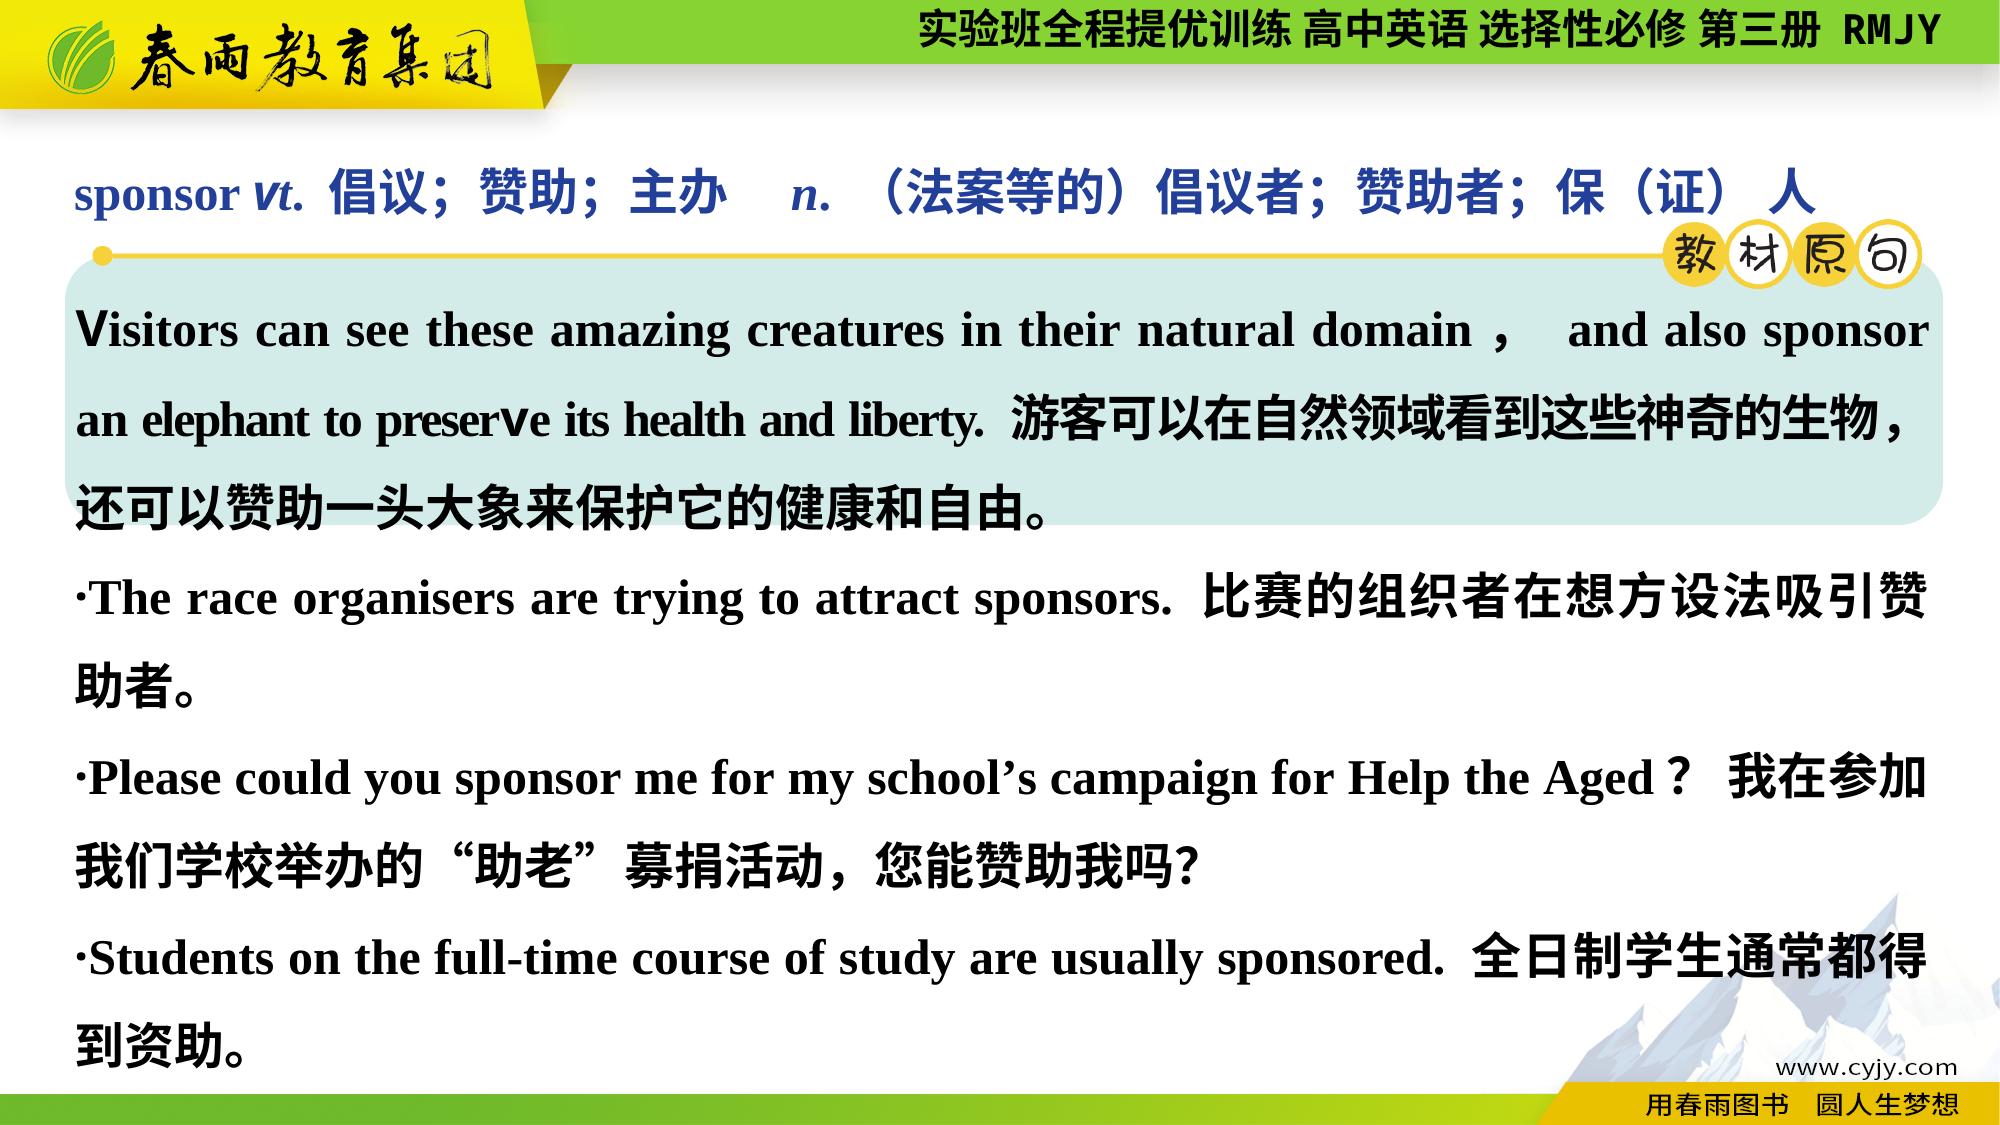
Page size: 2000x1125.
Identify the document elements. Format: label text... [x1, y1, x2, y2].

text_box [92, 219, 1923, 319]
text_box ·The race organisers are trying to attract sponsors. 比赛的组织者在想方设法吸引赞助者。 ·Please could you sponsor me for my school’s campaign for Help the Aged？ 我在参加我们学校举办的“助老”募捐活动，您能赞助我吗？ ·Students on the full-time course of study are usually sponsored. 全日制学生通常都得到资助。 [59, 527, 1944, 1082]
picture [0, 0, 2000, 1125]
text_box Visitors can see these amazing creatures in their natural domain， and also sponsor an elephant to preserve its health and liberty. 游客可以在自然领域看到这些神奇的生物，还可以赞助一头大象来保护它的健康和自由。 [60, 259, 1945, 544]
list sponsor vt. 倡议；赞助；主办 n. （法案等的）倡议者；赞助者；保（证） 人 [59, 122, 1944, 219]
